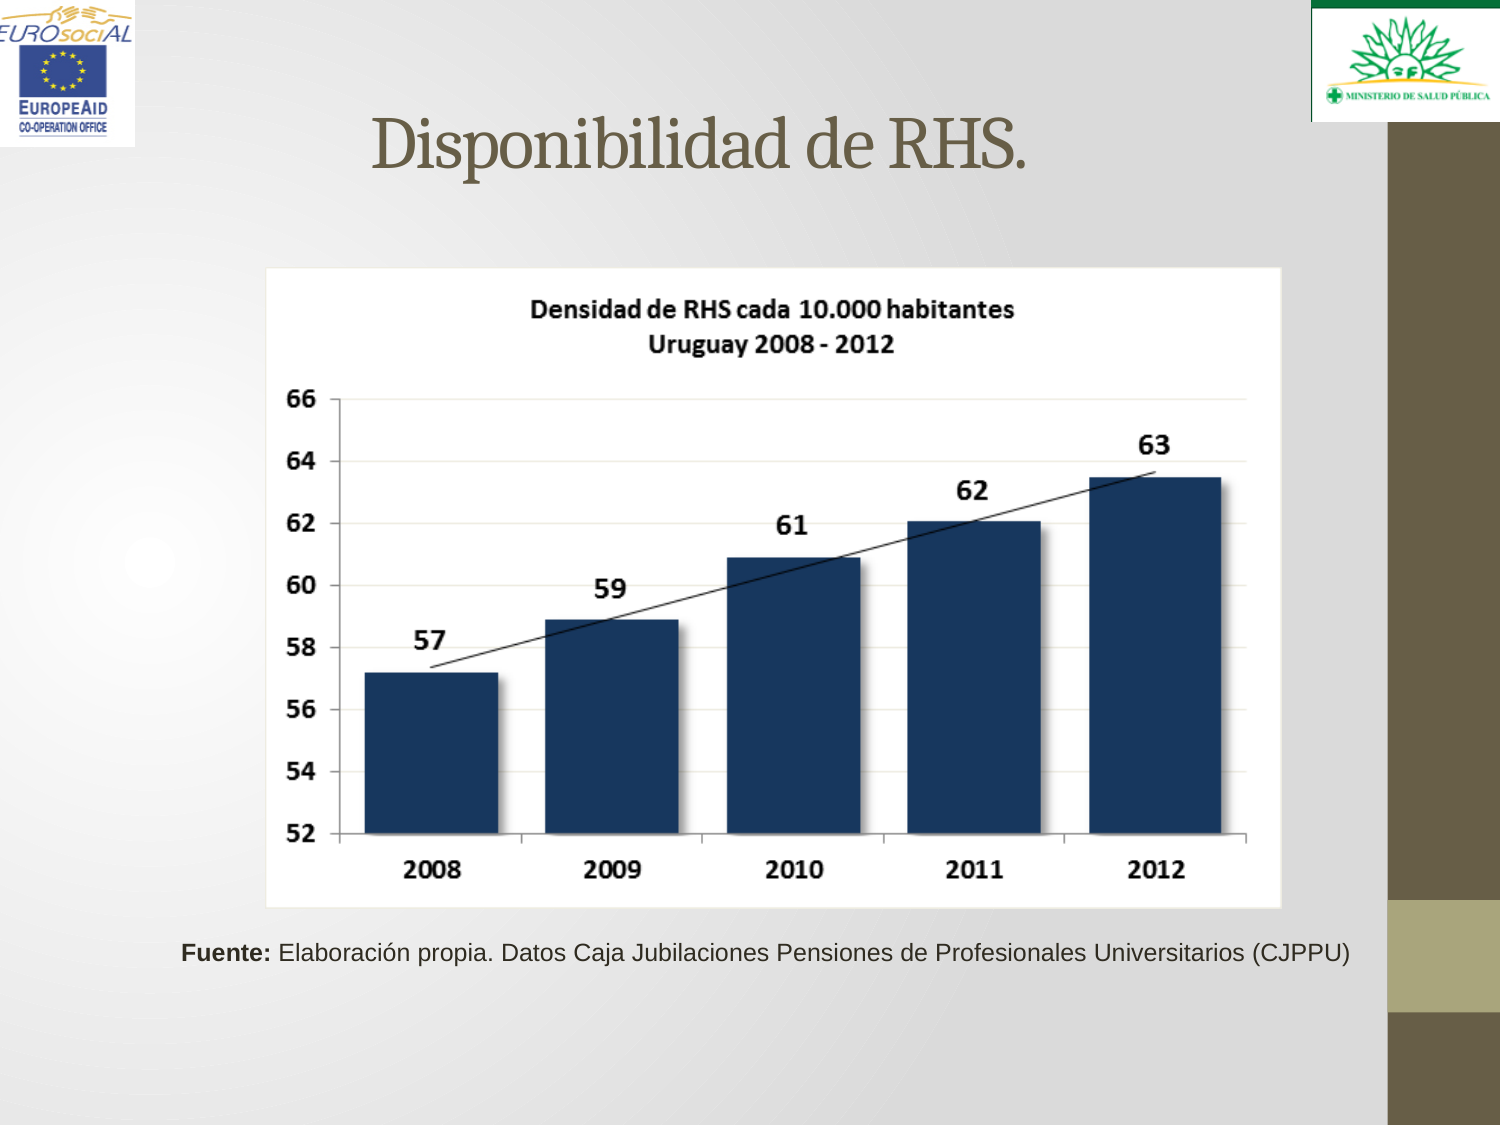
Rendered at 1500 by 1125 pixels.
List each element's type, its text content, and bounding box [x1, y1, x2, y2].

text_box Fuente: Elaboración propia. Datos Caja Jubilaciones Pensiones de Profesionales Universitarios (CJPPU) [159, 928, 1500, 974]
title Disponibilidad de RHS. [75, 45, 1325, 233]
picture [1310, 0, 1500, 122]
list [265, 266, 1282, 910]
picture [0, 0, 136, 148]
